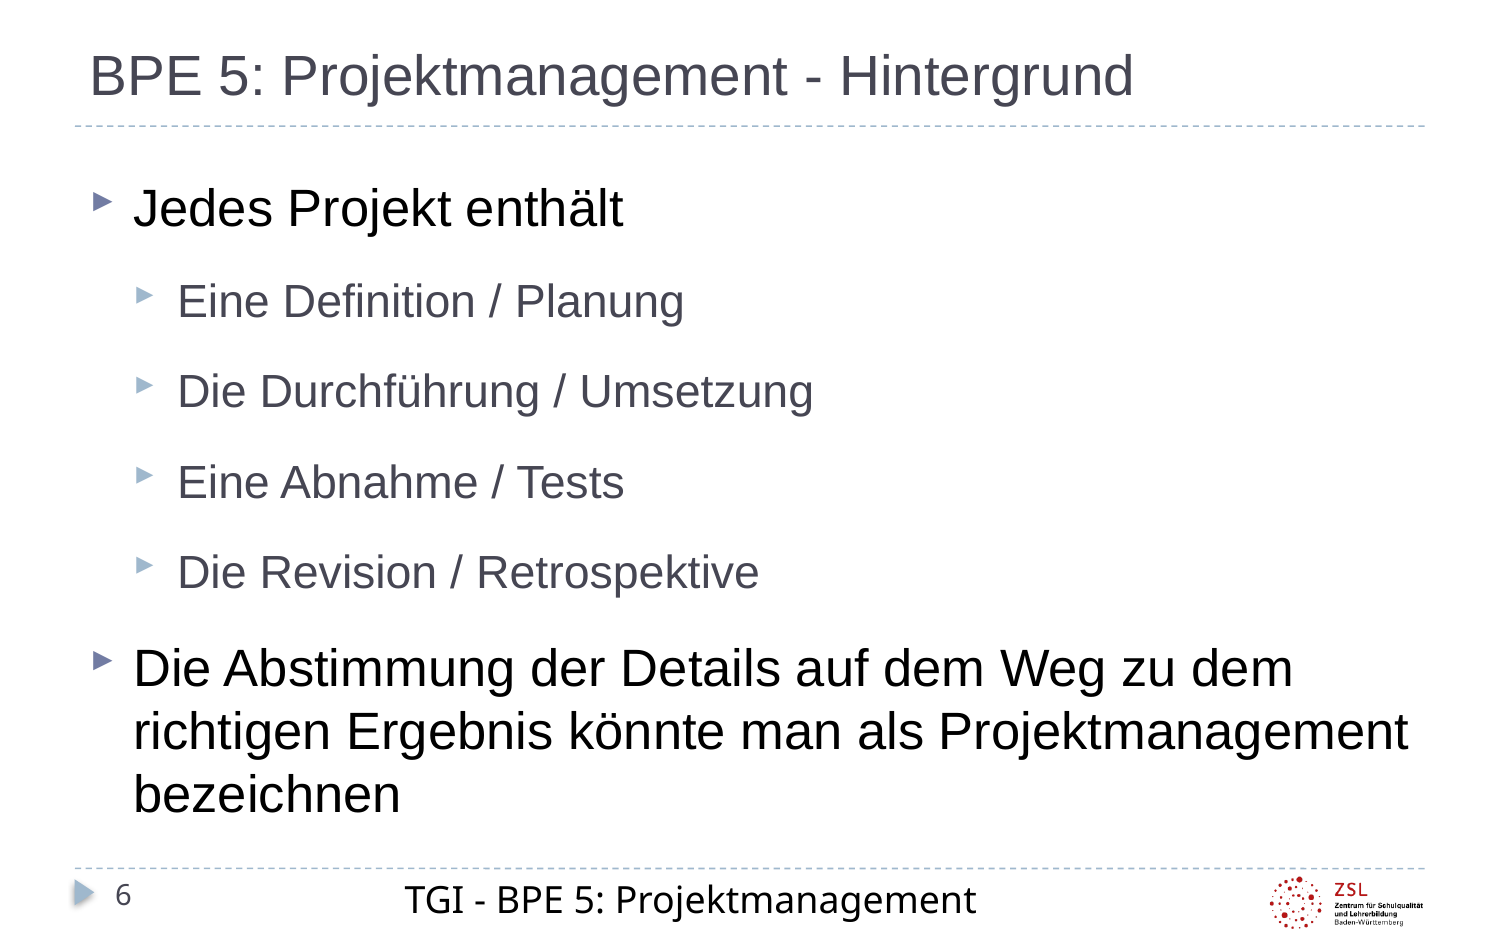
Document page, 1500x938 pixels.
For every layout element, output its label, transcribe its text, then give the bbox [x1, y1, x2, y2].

slide_number 6 [100, 868, 336, 919]
footer TGI - BPE 5: Projektmanagement [336, 868, 1046, 919]
title BPE 5: Projektmanagement - Hintergrund [75, 31, 1425, 115]
picture [1269, 875, 1424, 930]
list Jedes Projekt enthält Eine Definition / Planung Die Durchführung / Umsetzung Eine Abnahme / Tests Die Revision / Retrospektive Die Abstimmung der Details auf dem Weg zu dem richtigen Ergebnis könnte man als Projektmanagement bezeichnen [75, 166, 1471, 835]
